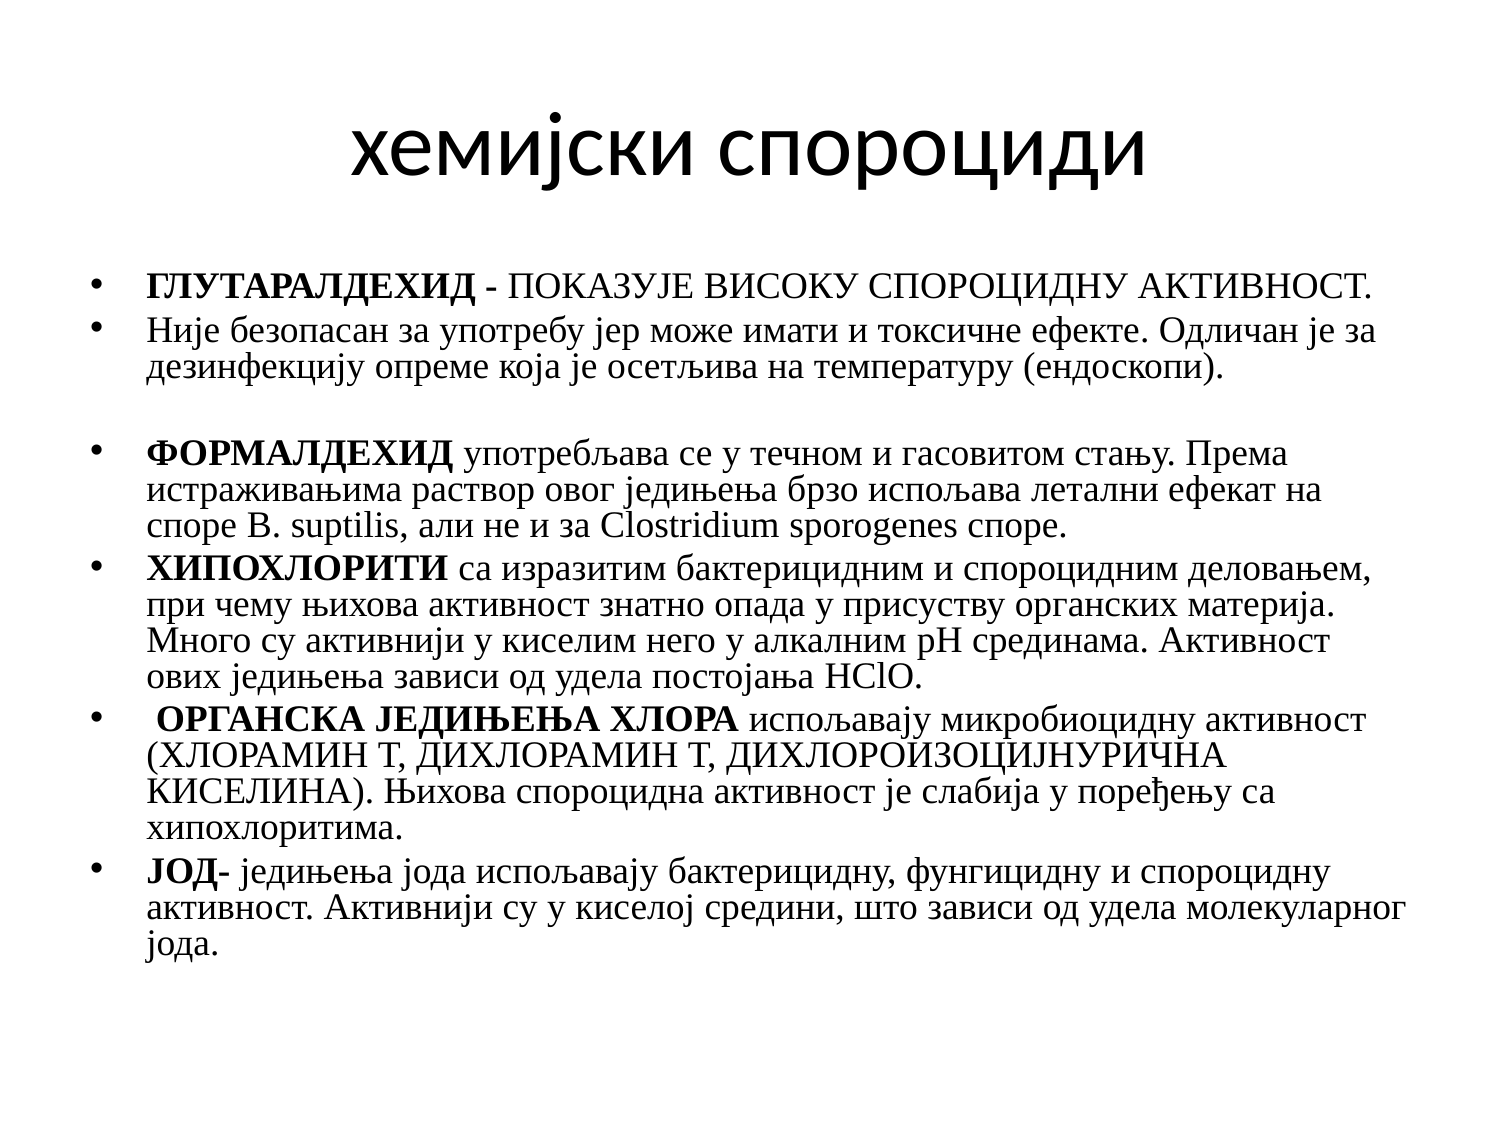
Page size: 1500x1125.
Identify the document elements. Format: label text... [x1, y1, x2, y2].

list ГЛУТАРАЛДЕХИД - ПОКАЗУЈЕ ВИСОКУ СПОРОЦИДНУ АКТИВНОСТ. Није безопасан за употребу јер може имати и токсичне ефекте. Одличан је за дезинфекцију опреме која је осетљива на температуру (ендоскопи). ФОРМАЛДЕХИД употребљава се у течном и гасовитом стању. Према истраживањима раствор овог једињења брзо испољава летални ефекат на споре B. suptilis, али не и за Clostridium sporogenes споре. ХИПОХЛОРИТИ са изразитим бактерицидним и спороцидним деловањем, при чему њихова активност знатно опада у присуству органских материја. Много су активнији у киселим него у алкалним pН срединама. Активност ових једињења зависи од удела постојања HClO. ОРГАНСКА ЈЕДИЊЕЊА ХЛОРА испољавају микробиоцидну активност (ХЛОРАМИН Т, ДИХЛОРАМИН Т, ДИХЛОРОИЗОЦИЈНУРИЧНА КИСЕЛИНА). Њихова спороцидна активност је слабија у поређењу са хипохлоритима. ЈОД- једињења јода испољавају бактерицидну, фунгицидну и спороцидну активност. Активнији су у киселој средини, што зависи од удела молекуларног јода. [75, 262, 1425, 1005]
title хемијски спороциди [75, 45, 1425, 233]
